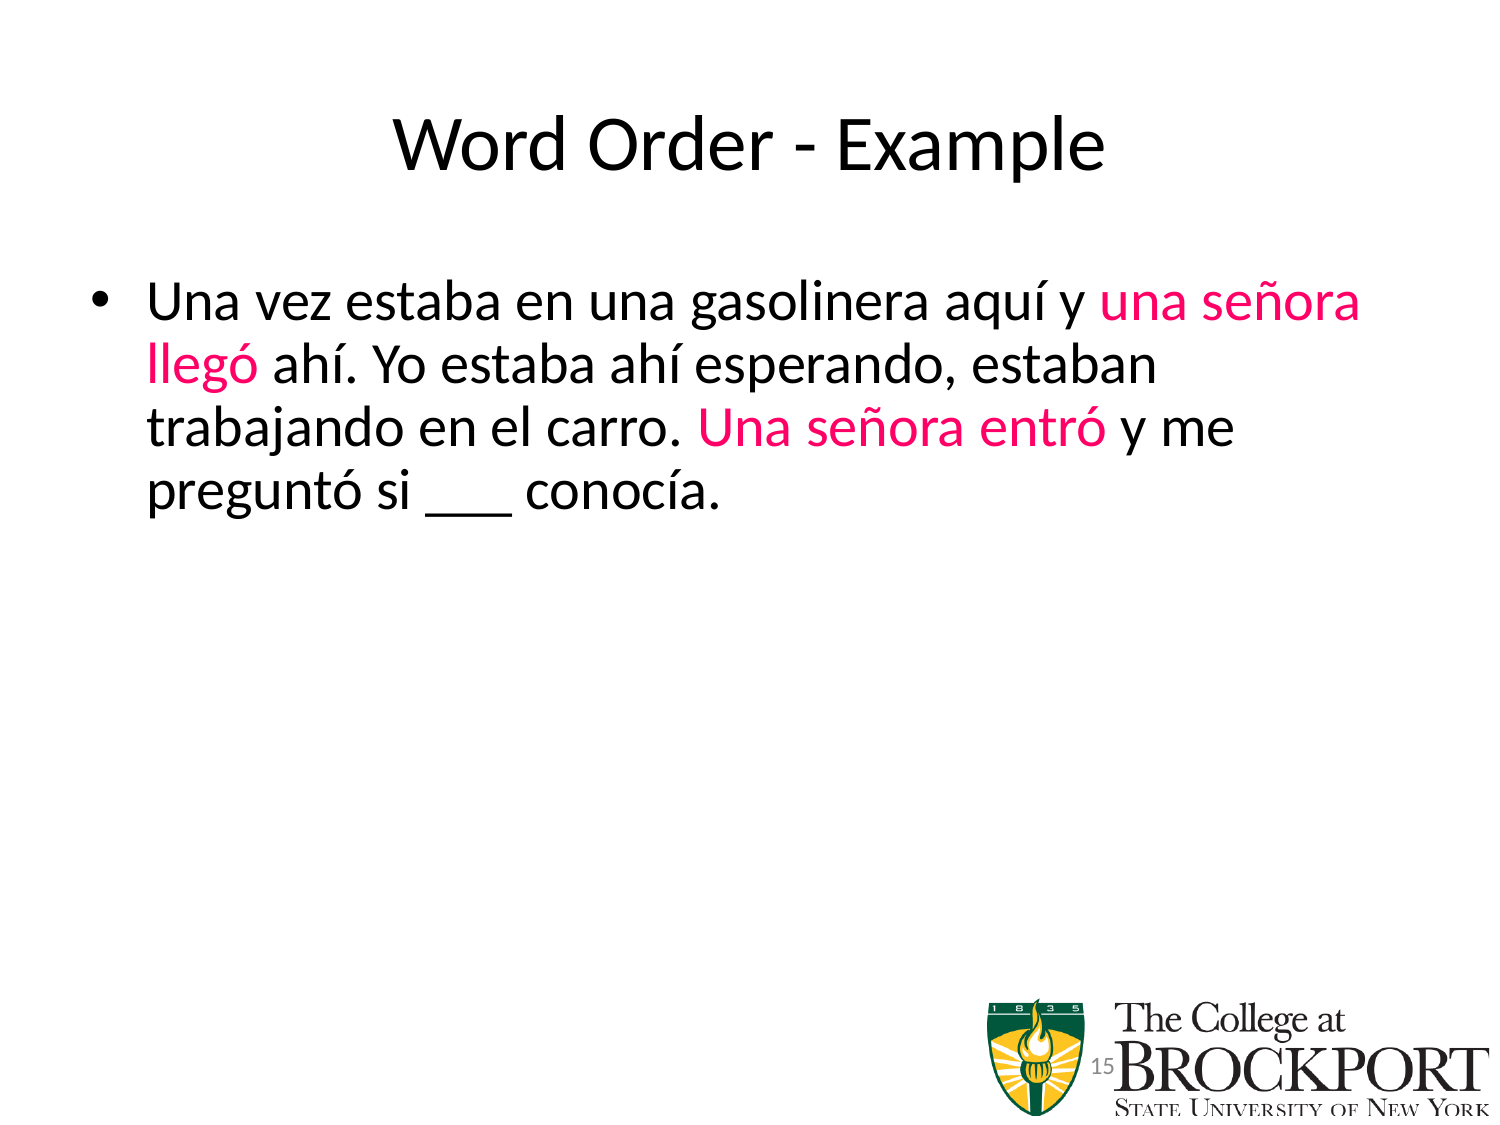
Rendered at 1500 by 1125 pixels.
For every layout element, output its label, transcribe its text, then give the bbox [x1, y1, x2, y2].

title Word Order - Example [75, 45, 1425, 233]
slide_number 15 [1074, 1042, 1425, 1103]
list Una vez estaba en una gasolinera aquí y una señora llegó ahí. Yo estaba ahí esperando, estaban trabajando en el carro. Una señora entró y me preguntó si ___ conocía. [75, 262, 1425, 1005]
